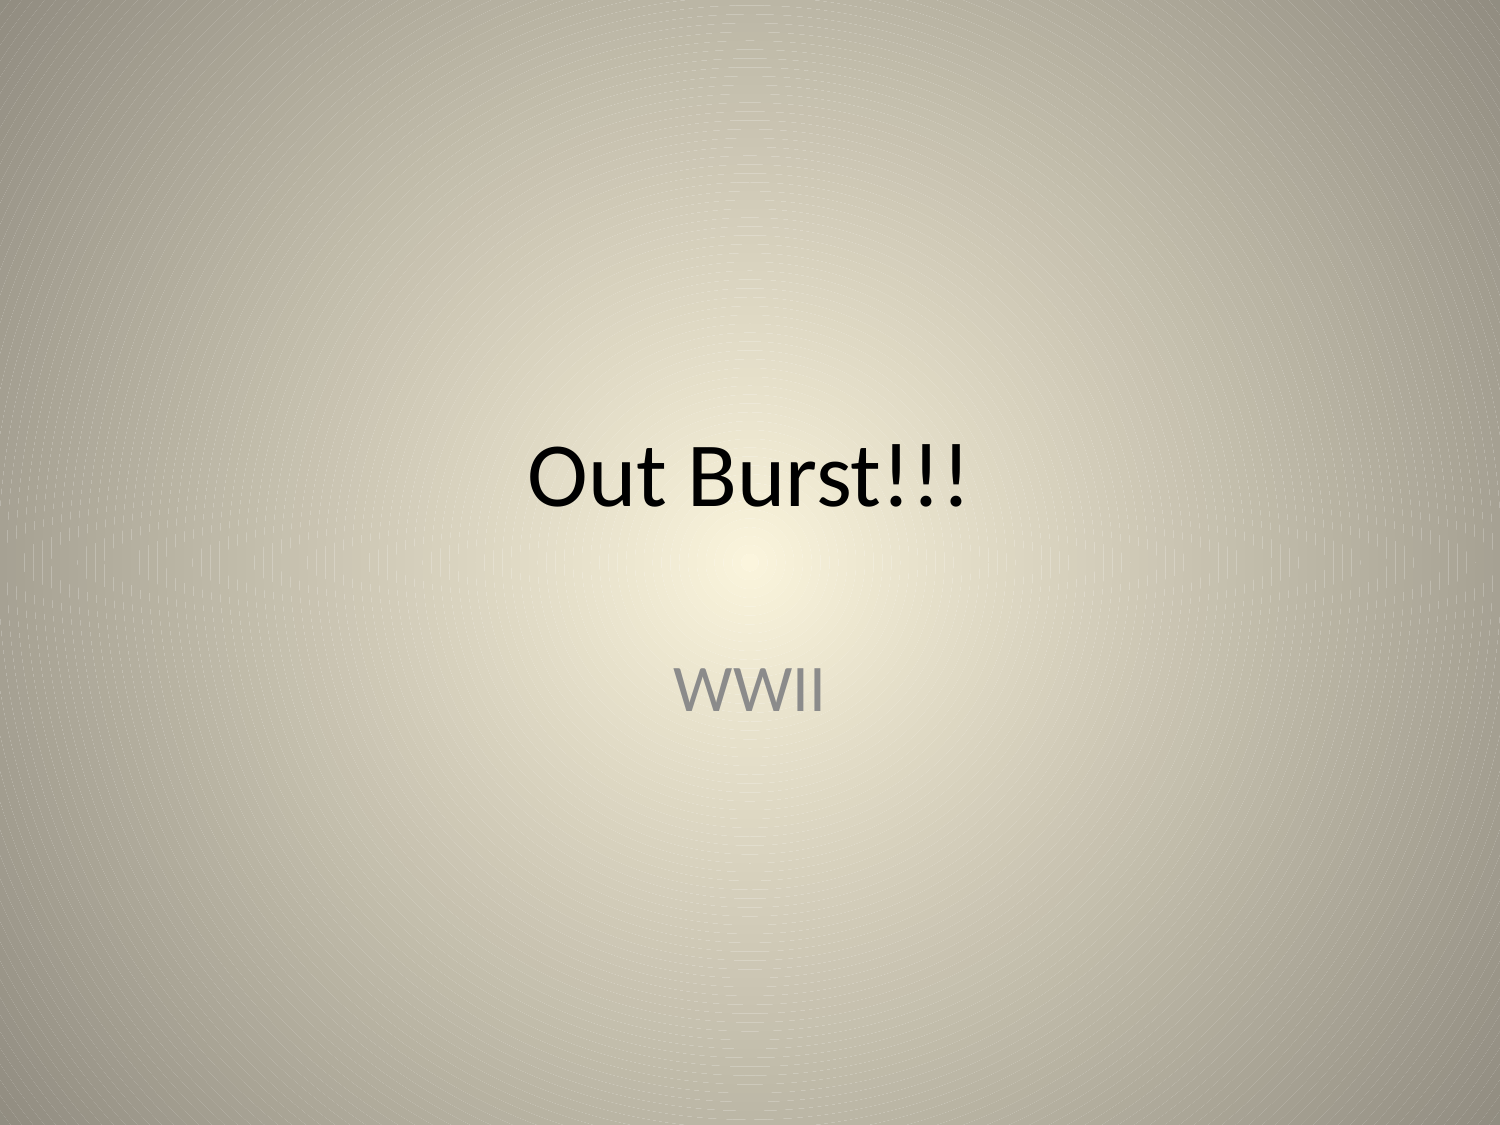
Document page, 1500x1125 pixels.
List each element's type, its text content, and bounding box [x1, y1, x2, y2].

subtitle WWII [225, 637, 1275, 925]
title Out Burst!!! [112, 349, 1388, 591]
